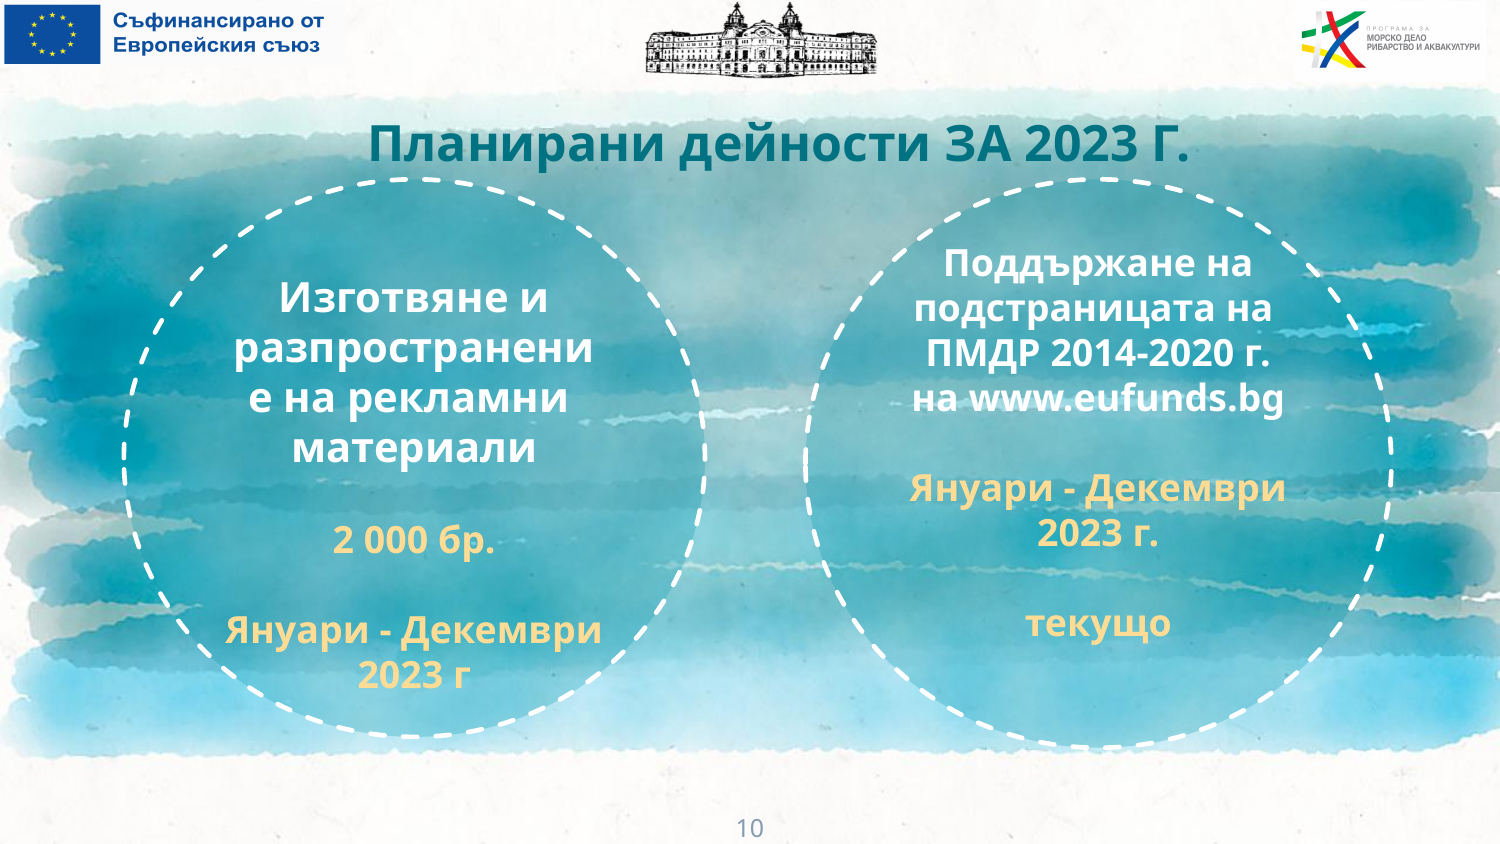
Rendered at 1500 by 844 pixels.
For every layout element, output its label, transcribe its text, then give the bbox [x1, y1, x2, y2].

title Планирани дейности ЗА 2023 Г. [110, 11, 1461, 152]
slide_number 10 [705, 797, 795, 844]
picture [0, 0, 1500, 844]
text_box Поддържане на подстраницата на ПМДР 2014-2020 г. на www.eufunds.bg Януари - Декември 2023 г. текущо [805, 179, 1392, 748]
text_box Изготвяне и разпространение на рекламни материали 2 000 бр. Януари - Декември 2023 г [123, 179, 705, 737]
